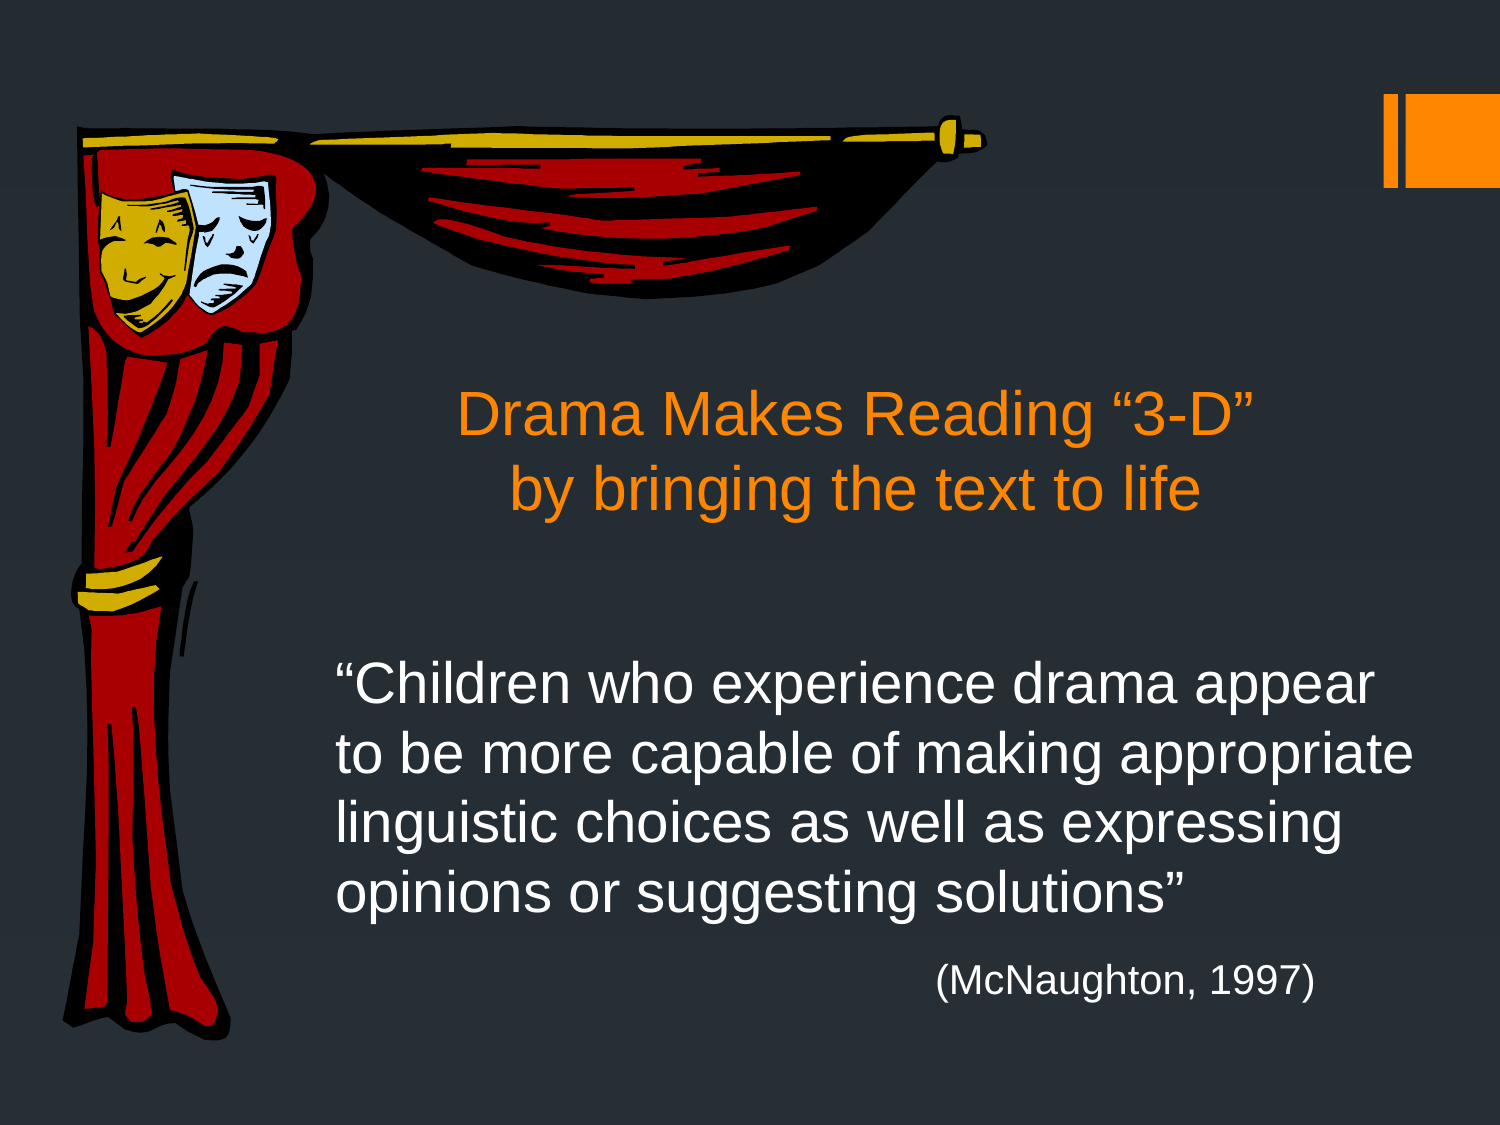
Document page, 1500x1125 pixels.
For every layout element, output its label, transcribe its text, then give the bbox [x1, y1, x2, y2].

list “Children who experience drama appear to be more capable of making appropriate linguistic choices as well as expressing opinions or suggesting solutions” (McNaughton, 1997) [312, 637, 1438, 1100]
picture [61, 111, 988, 1042]
title Drama Makes Reading “3-D” by bringing the text to life [992, 362, 1375, 531]
